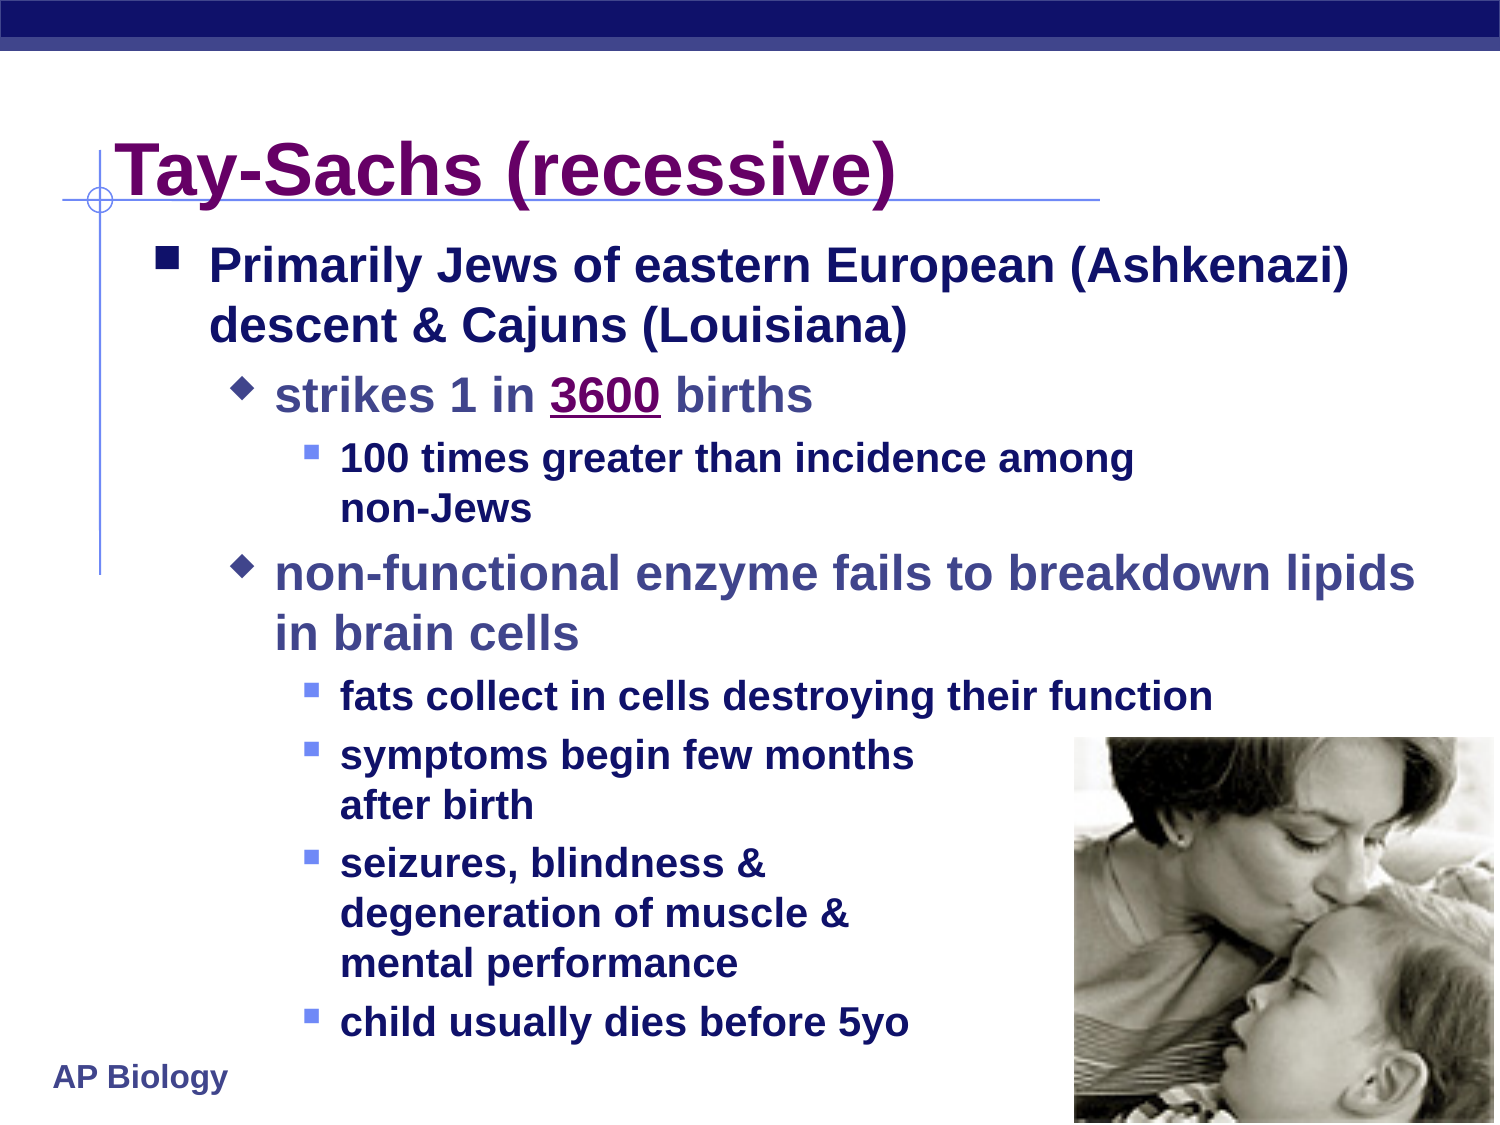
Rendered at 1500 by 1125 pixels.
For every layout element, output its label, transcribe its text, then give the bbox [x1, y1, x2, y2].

list Primarily Jews of eastern European (Ashkenazi) descent & Cajuns (Louisiana) strikes 1 in 3600 births 100 times greater than incidence among non-Jews non-functional enzyme fails to breakdown lipids in brain cells fats collect in cells destroying their function symptoms begin few months after birth seizures, blindness & degeneration of muscle & mental performance child usually dies before 5yo [137, 224, 1463, 1100]
title Tay-Sachs (recessive) [99, 112, 1375, 238]
picture [1074, 737, 1494, 1124]
